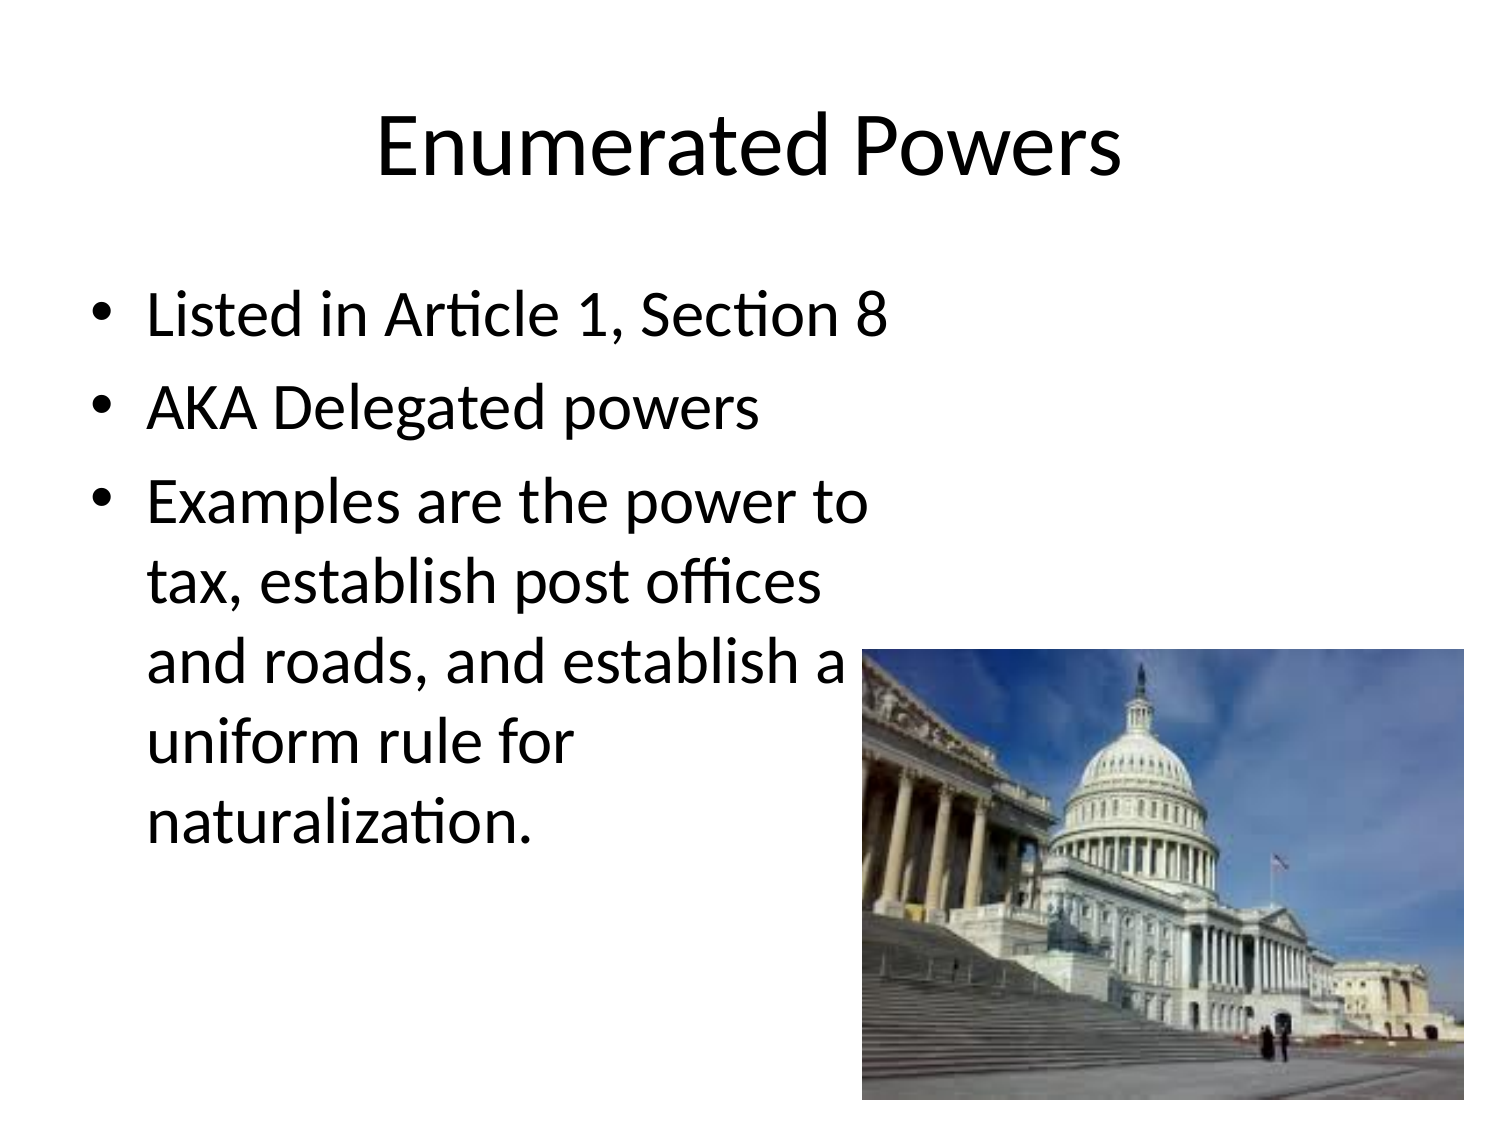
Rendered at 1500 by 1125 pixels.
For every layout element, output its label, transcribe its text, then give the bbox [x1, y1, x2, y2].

picture [862, 649, 1464, 1101]
title Enumerated Powers [75, 45, 1425, 233]
list Listed in Article 1, Section 8 AKA Delegated powers Examples are the power to tax, establish post offices and roads, and establish a uniform rule for naturalization. [75, 262, 913, 1005]
